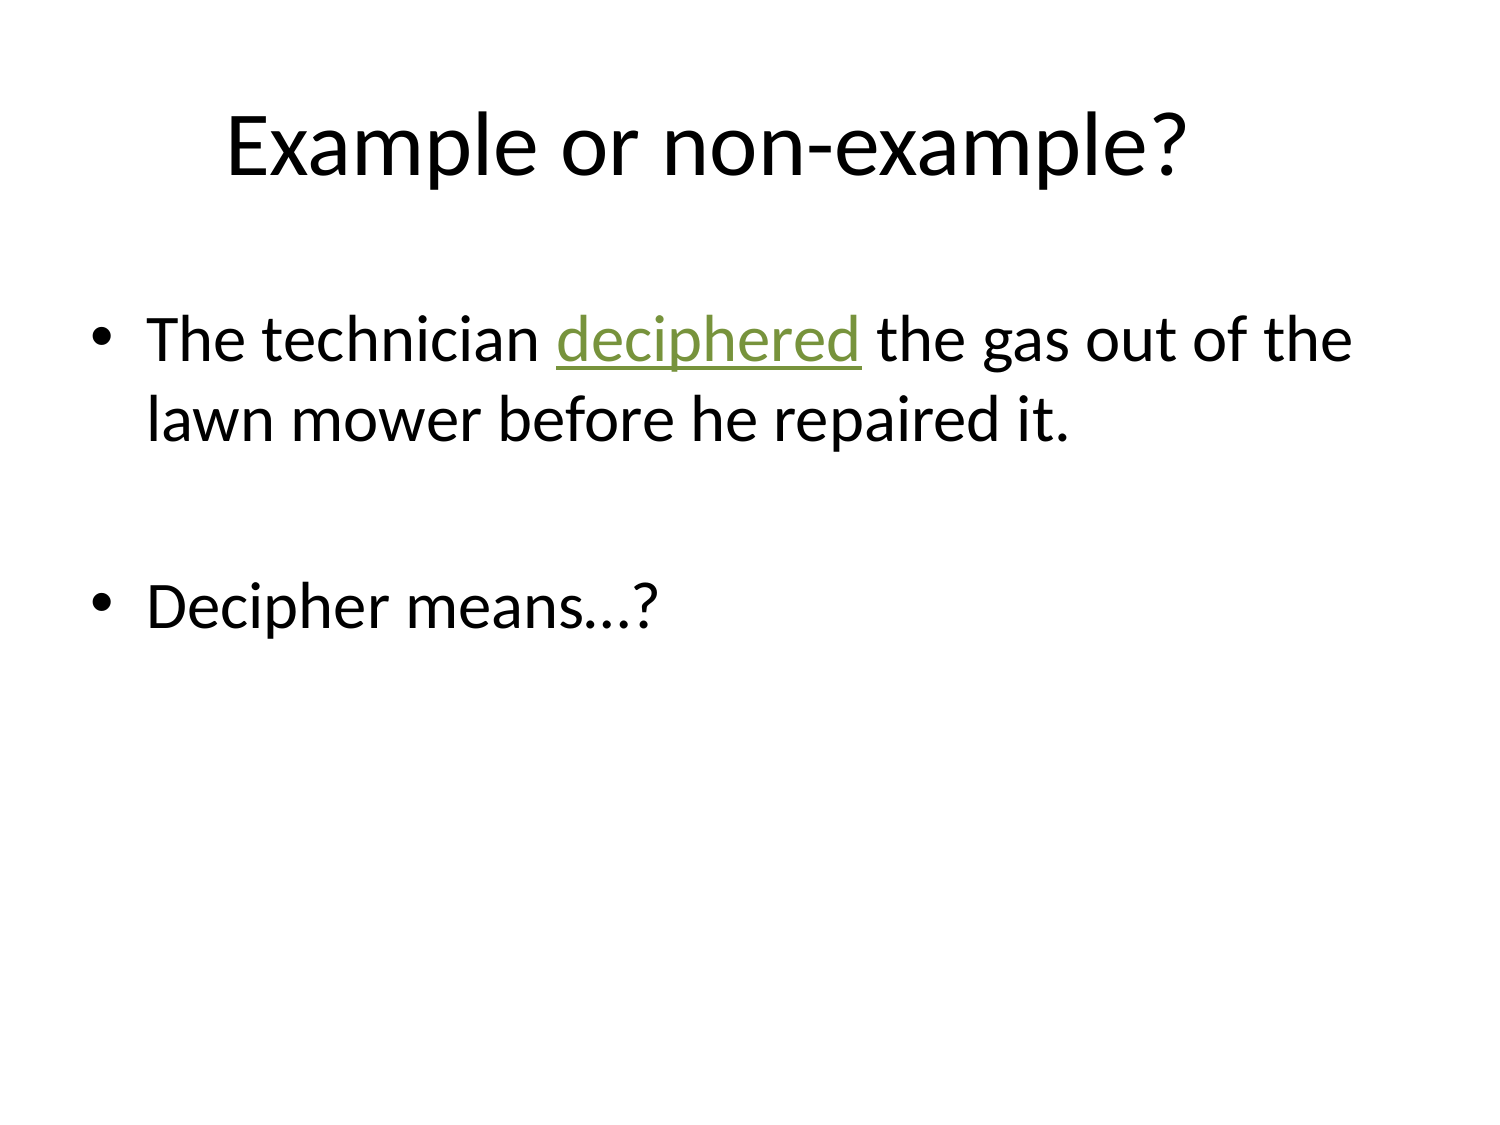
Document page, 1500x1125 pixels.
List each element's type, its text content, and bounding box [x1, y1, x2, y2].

title Example or non-example? [75, 45, 1425, 233]
list The technician deciphered the gas out of the lawn mower before he repaired it. Decipher means…? [75, 287, 1425, 1030]
